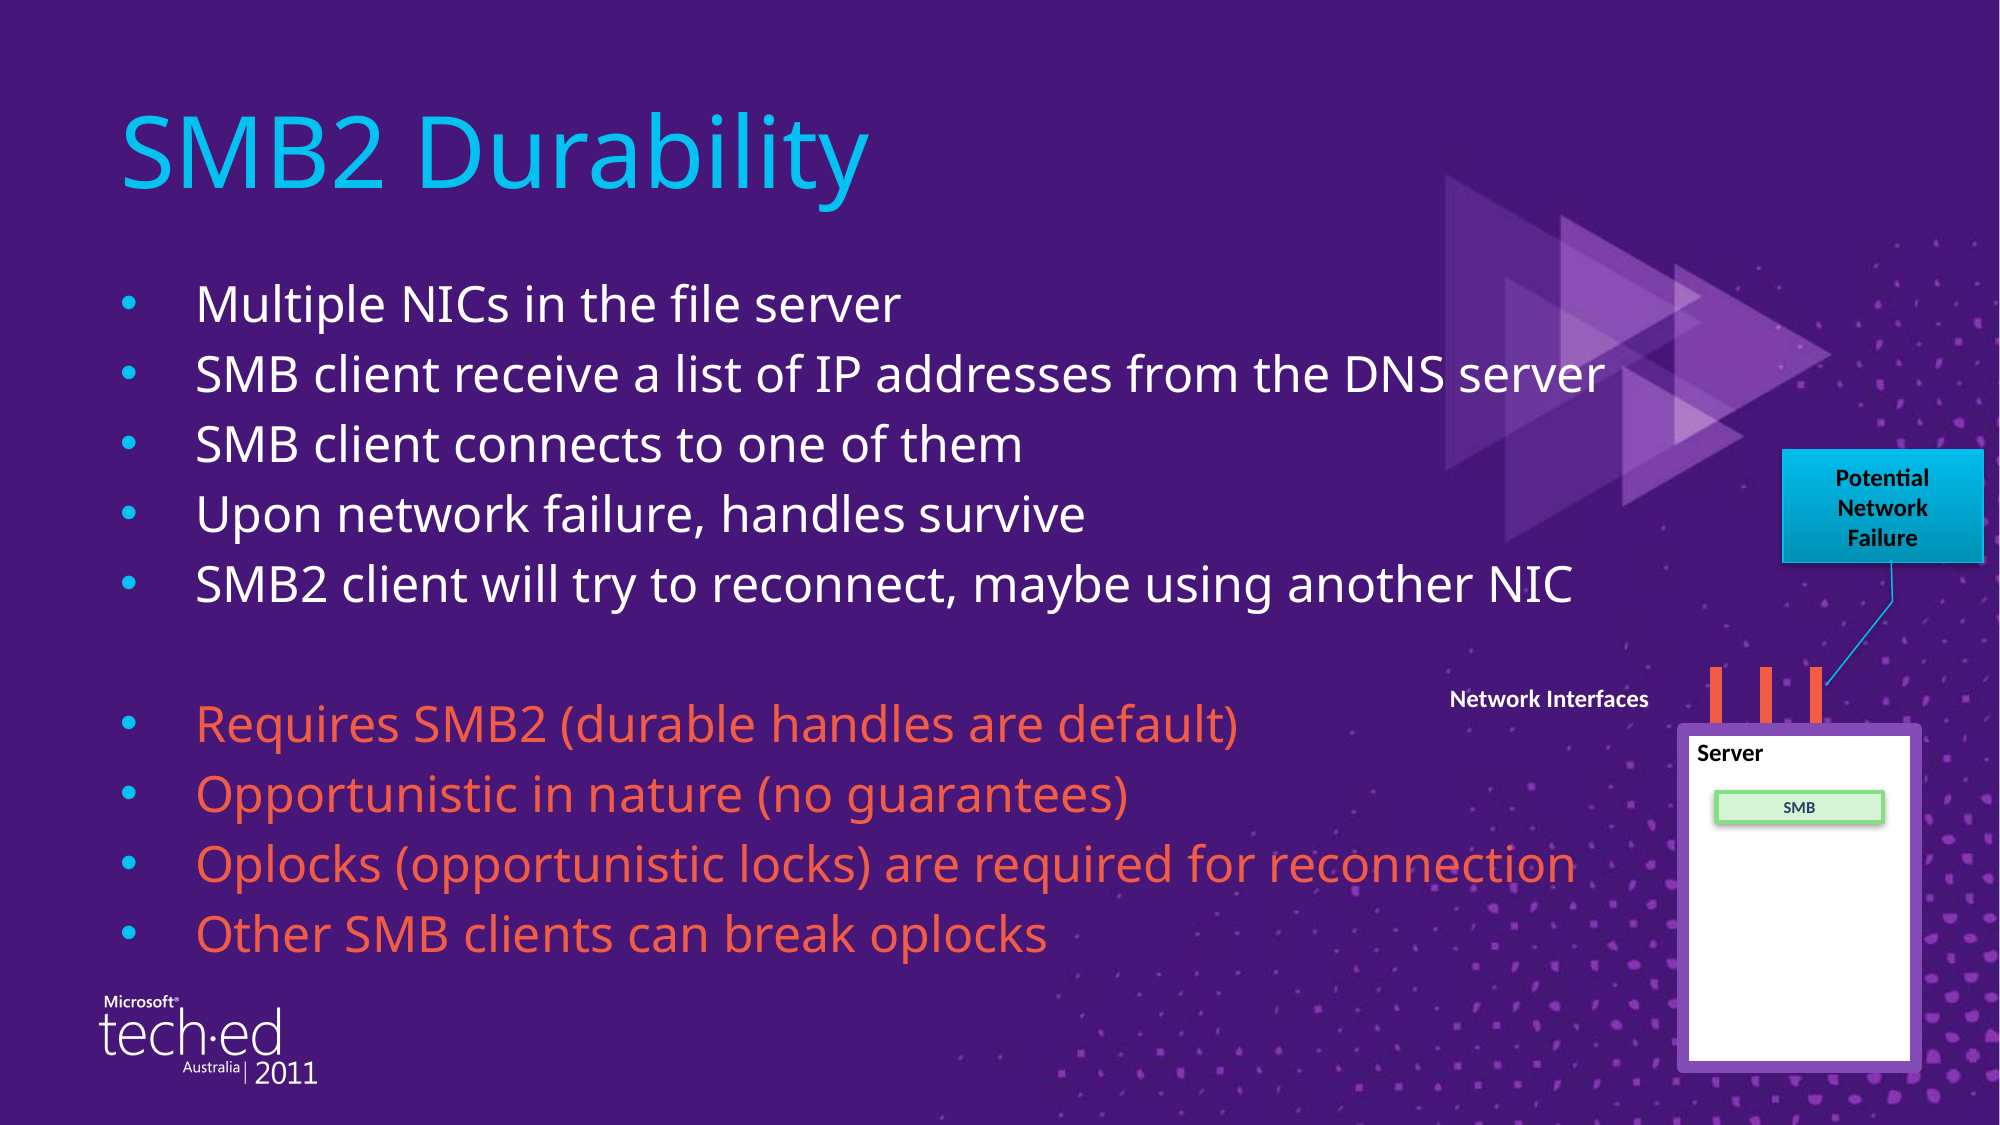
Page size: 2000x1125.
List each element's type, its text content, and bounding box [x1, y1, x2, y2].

text_box [1681, 727, 1918, 1069]
text_box SMB [1716, 791, 1884, 823]
title SMB2 Durability [99, 54, 1900, 243]
text_box Potential Network Failure [1782, 449, 1984, 686]
text_box Server [1682, 729, 1917, 775]
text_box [1689, 699, 1842, 706]
text_box Network Interfaces [1416, 675, 1683, 721]
picture [0, 0, 2000, 1125]
list Multiple NICs in the file server SMB client receive a list of IP addresses from the DNS server SMB client connects to one of them Upon network failure, handles survive SMB2 client will try to reconnect, maybe using another NIC Requires SMB2 (durable handles are default) Opportunistic in nature (no guarantees) Oplocks (opportunistic locks) are required for reconnection Other SMB clients can break oplocks [99, 262, 1900, 1005]
